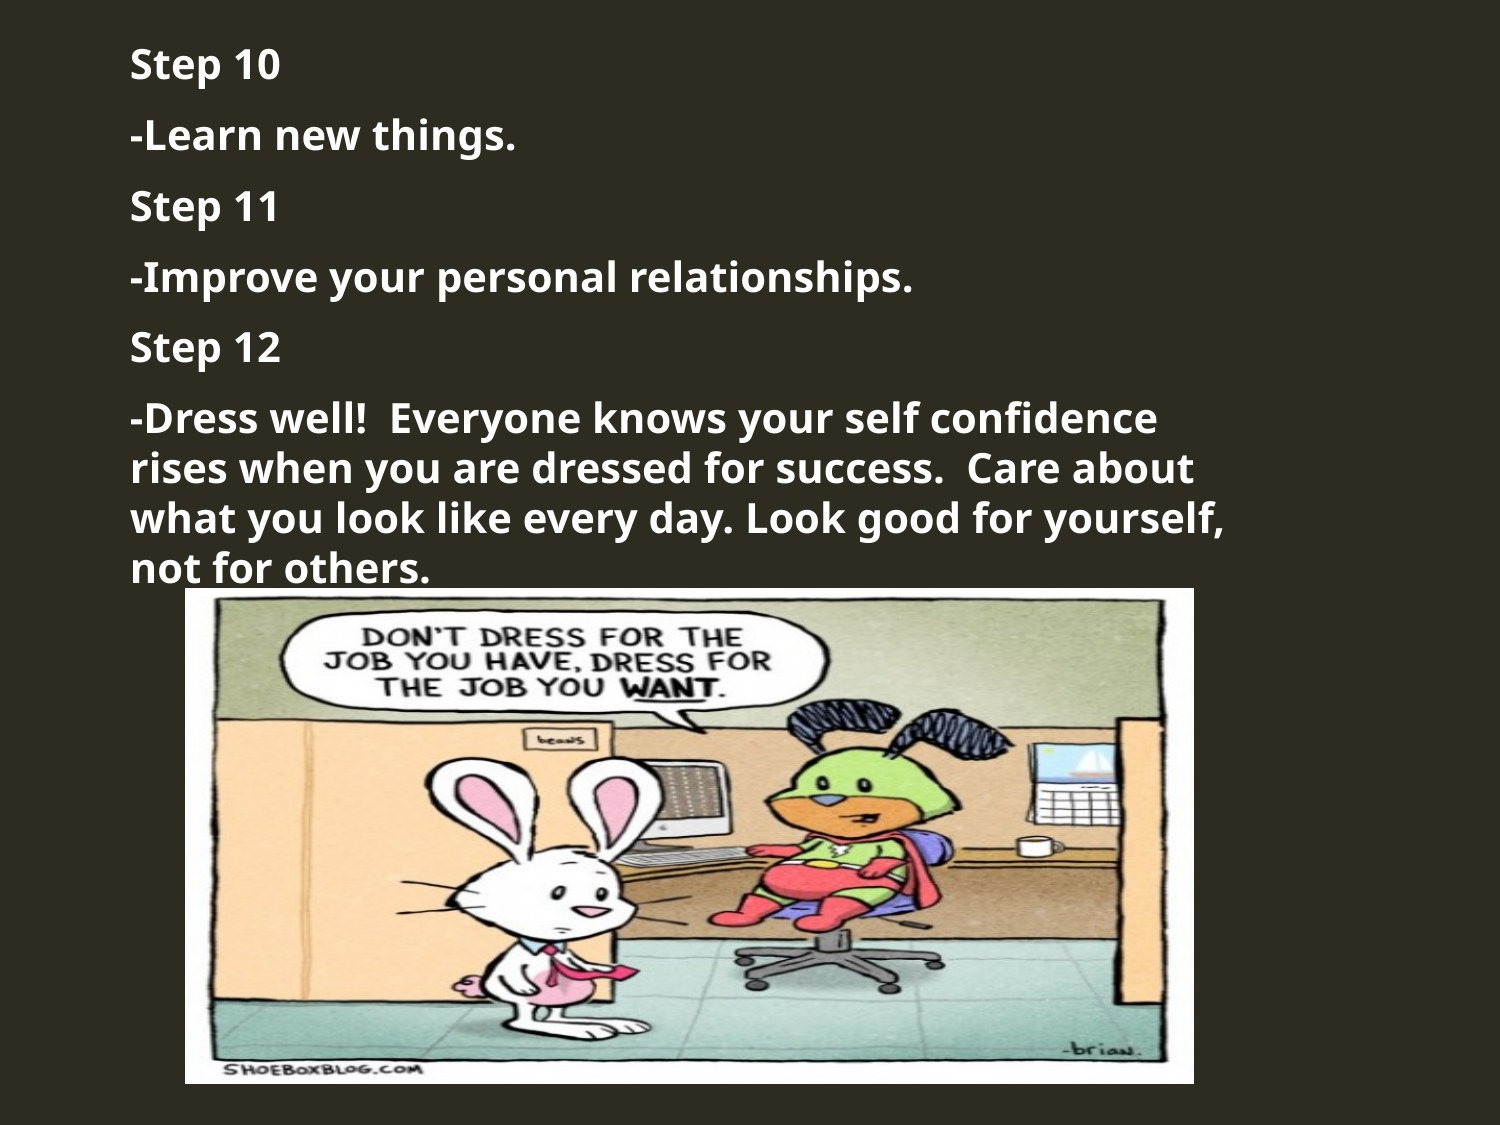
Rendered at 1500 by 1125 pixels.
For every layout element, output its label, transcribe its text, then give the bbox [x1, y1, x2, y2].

picture [185, 588, 1194, 1084]
text_box Step 10 -Learn new things. Step 11 -Improve your personal relationships. Step 12 -Dress well! Everyone knows your self confidence rises when you are dressed for success. Care about what you look like every day. Look good for yourself, not for others. [115, 30, 1263, 1075]
